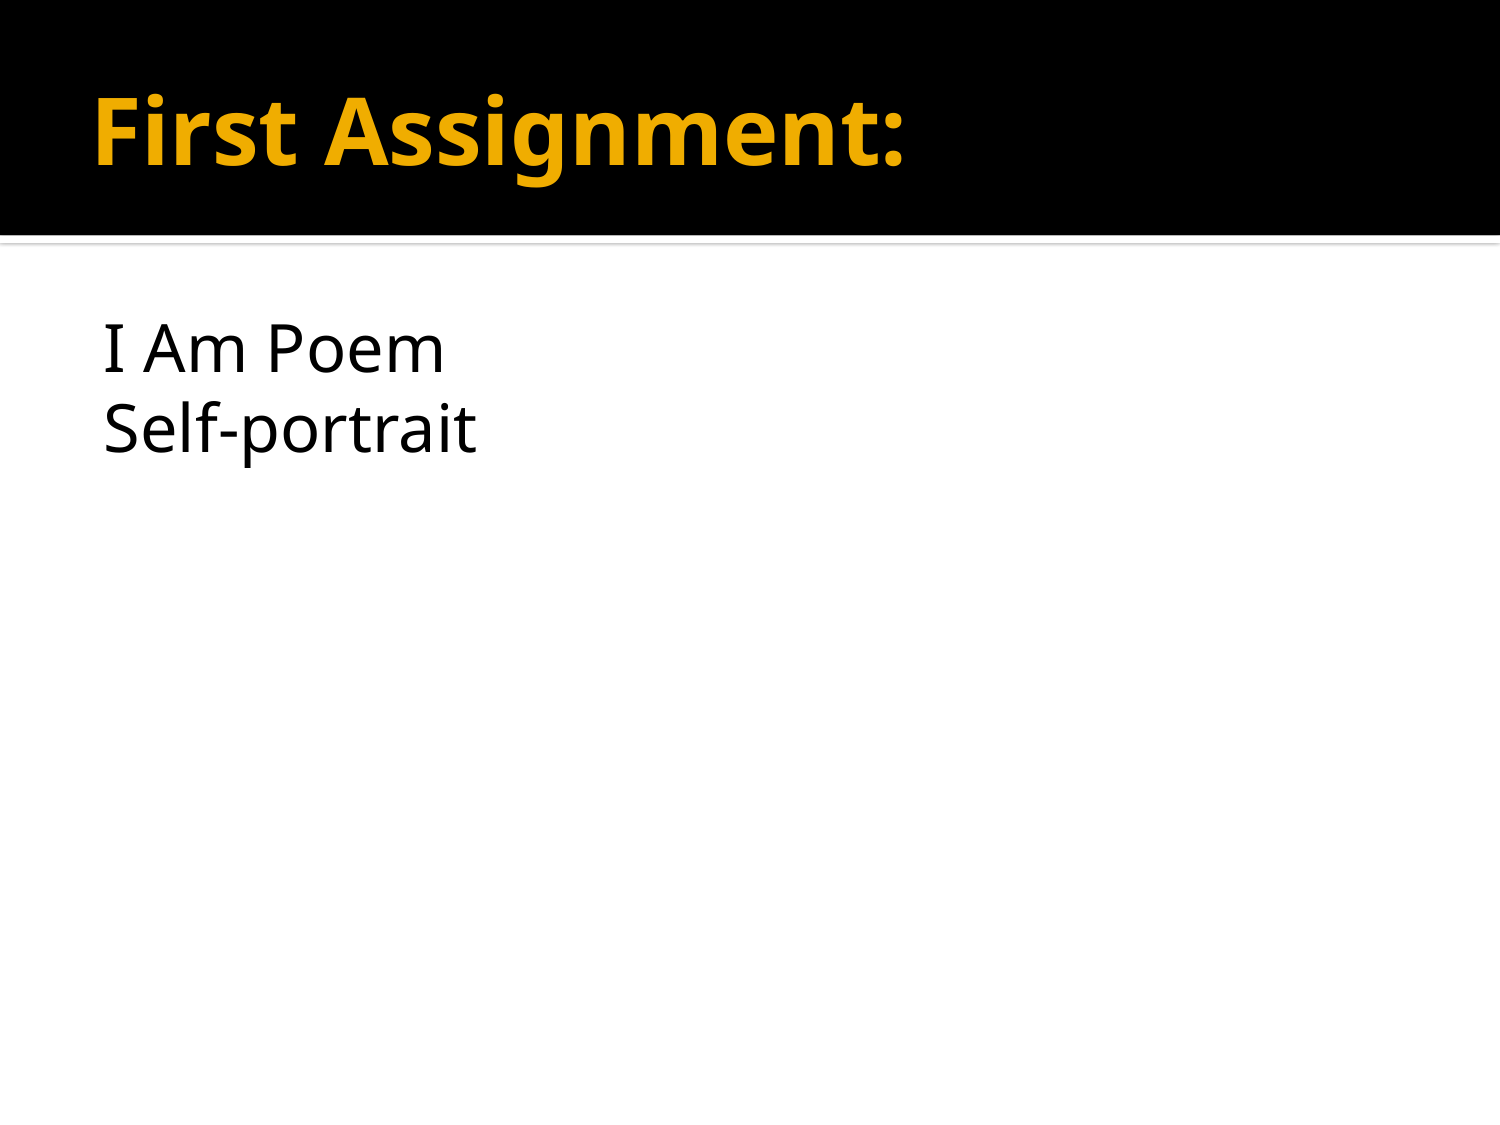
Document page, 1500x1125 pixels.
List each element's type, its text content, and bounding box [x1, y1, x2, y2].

list I Am Poem Self-portrait [75, 291, 1425, 1050]
title First Assignment: [75, 25, 1425, 231]
